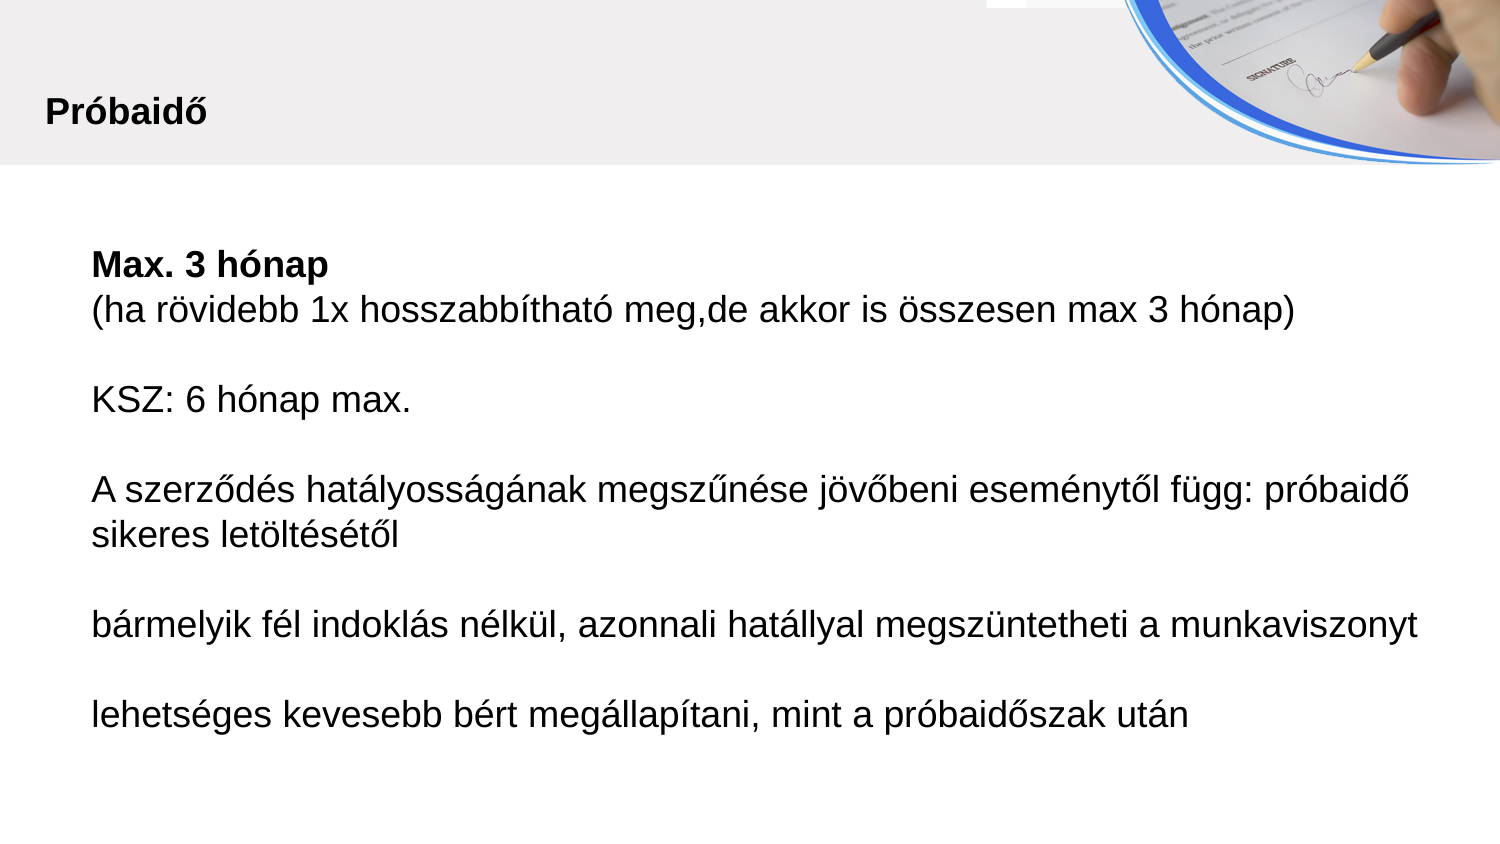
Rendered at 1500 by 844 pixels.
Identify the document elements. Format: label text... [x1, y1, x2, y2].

text_box Próbaidő [30, 79, 223, 139]
picture [0, 0, 1500, 844]
text_box Max. 3 hónap (ha rövidebb 1x hosszabbítható meg,de akkor is összesen max 3 hónap) KSZ: 6 hónap max. A szerződés hatályosságának megszűnése jövőbeni eseménytől függ: próbaidő sikeres letöltésétől bármelyik fél indoklás nélkül, azonnali hatállyal megszüntetheti a munkaviszonyt lehetséges kevesebb bért megállapítani, mint a próbaidőszak után [76, 232, 1500, 788]
